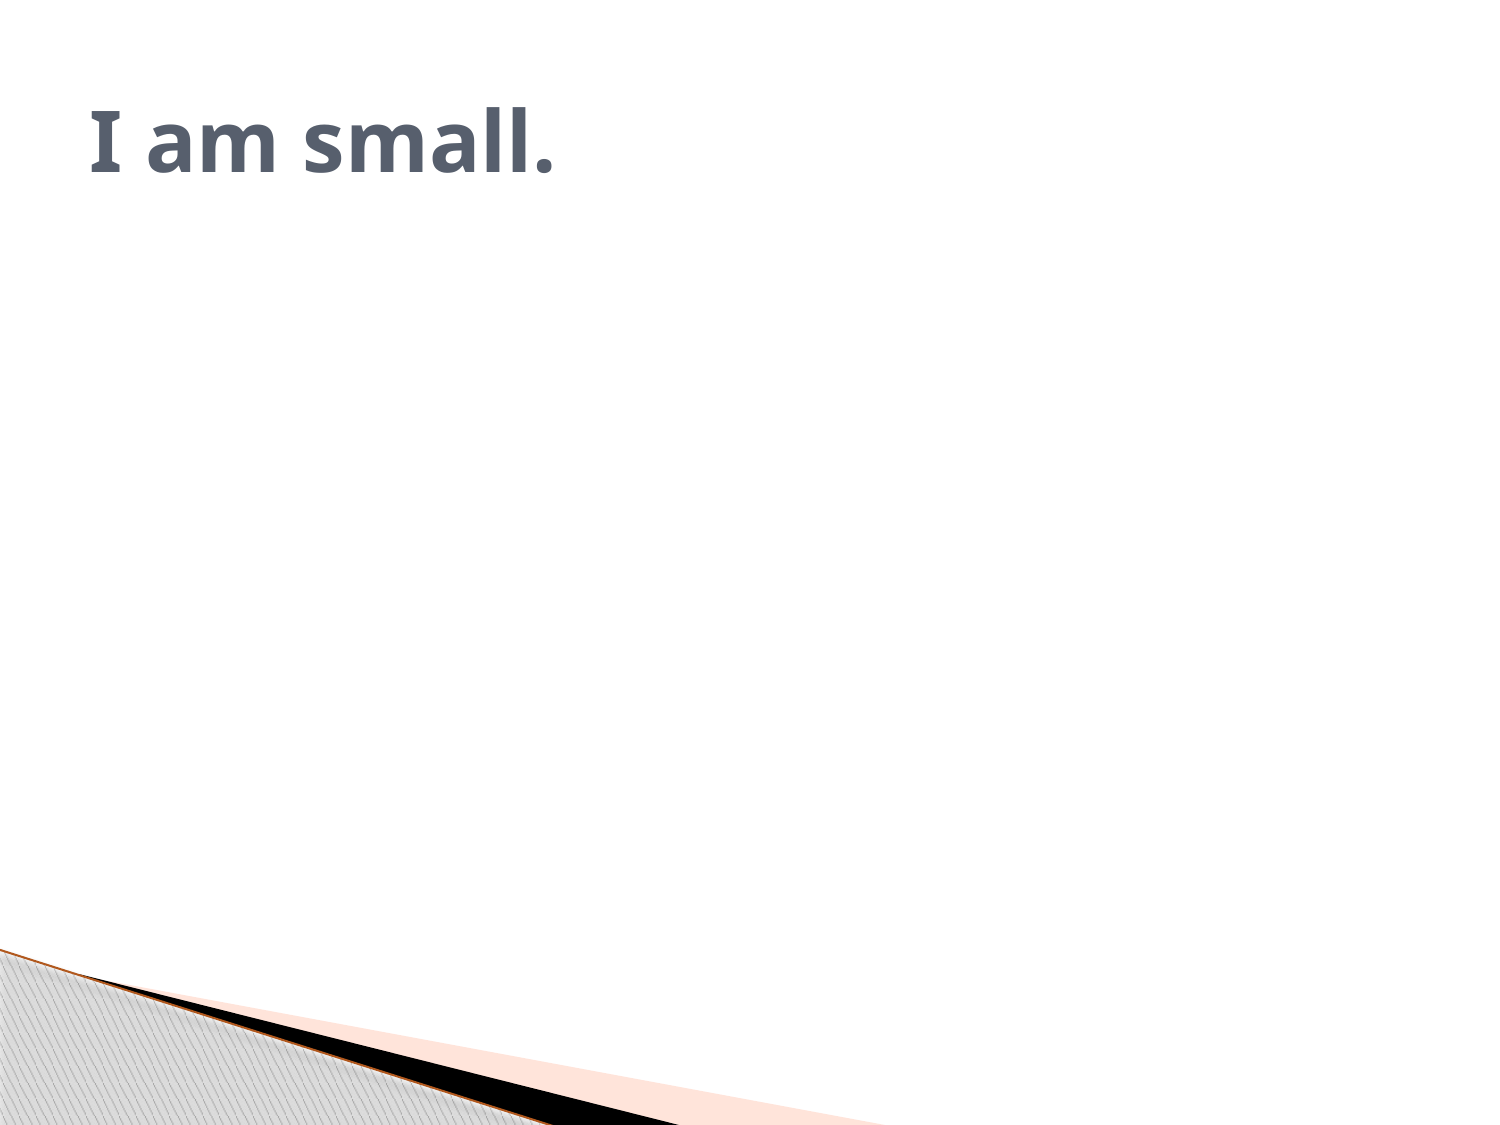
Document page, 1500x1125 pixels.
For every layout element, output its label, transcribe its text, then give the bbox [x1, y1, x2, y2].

title I am small. [75, 45, 1425, 233]
